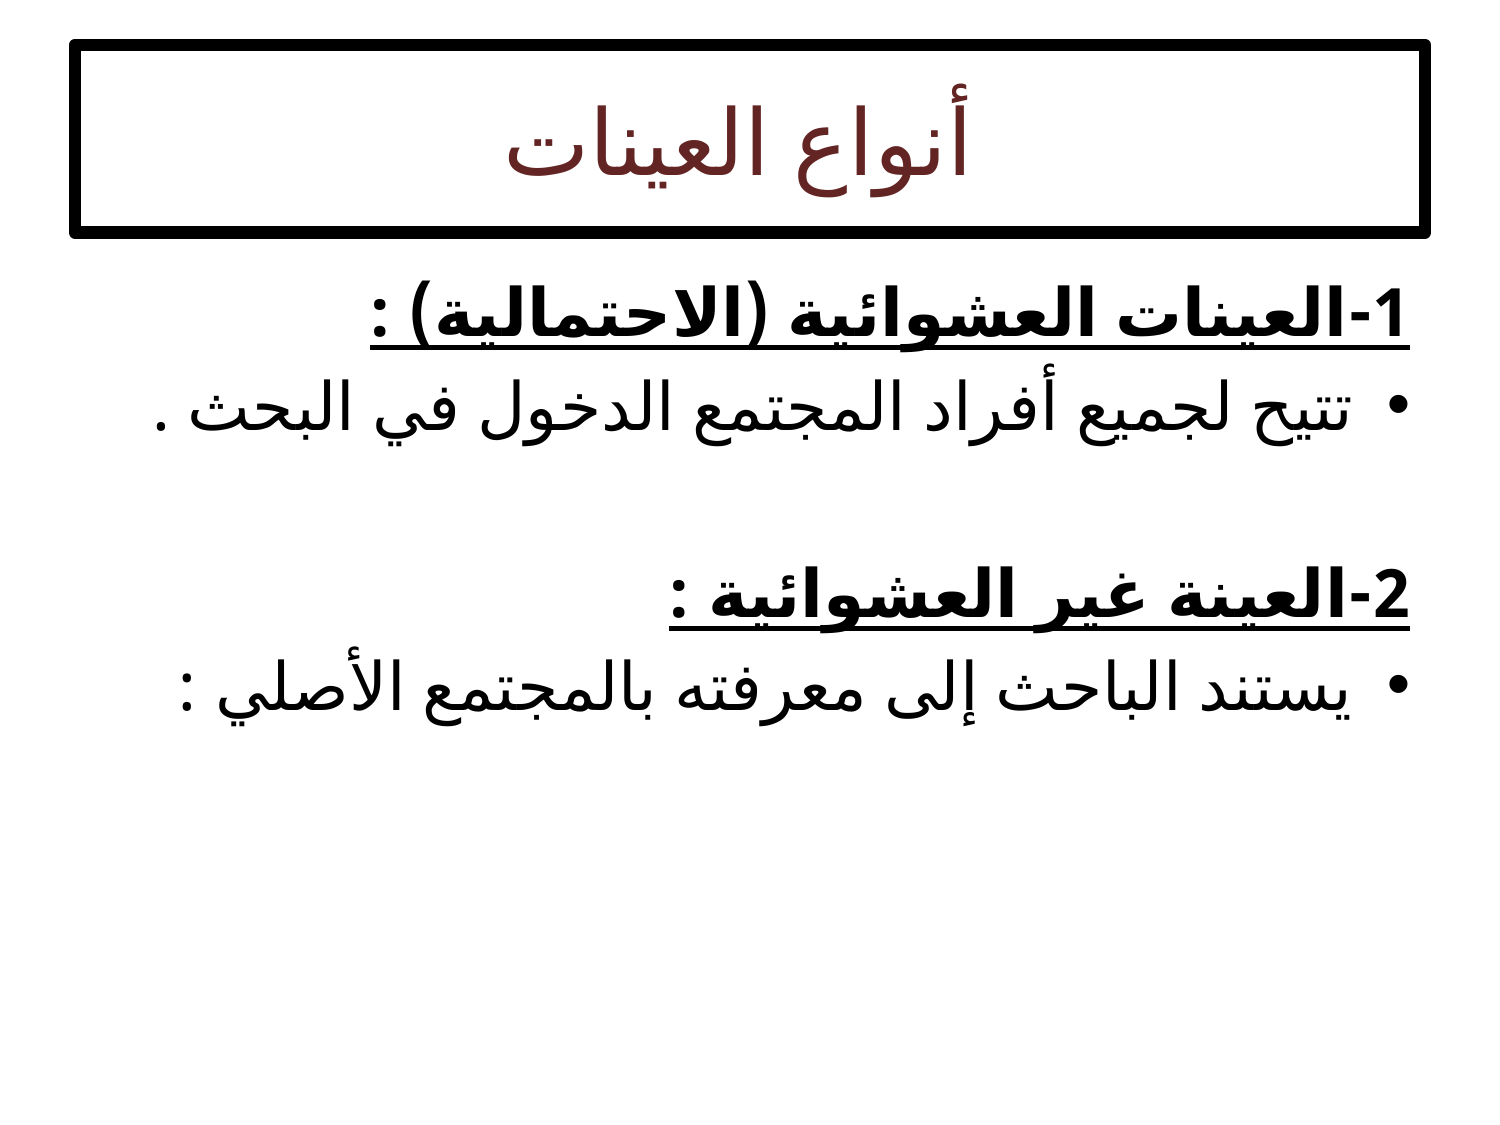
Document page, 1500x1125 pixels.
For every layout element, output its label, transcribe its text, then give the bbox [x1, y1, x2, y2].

title أنواع العينات [75, 45, 1425, 233]
list 1-العينات العشوائية (الاحتمالية) : تتيح لجميع أفراد المجتمع الدخول في البحث . 2-العينة غير العشوائية : يستند الباحث إلى معرفته بالمجتمع الأصلي : [75, 262, 1425, 1005]
